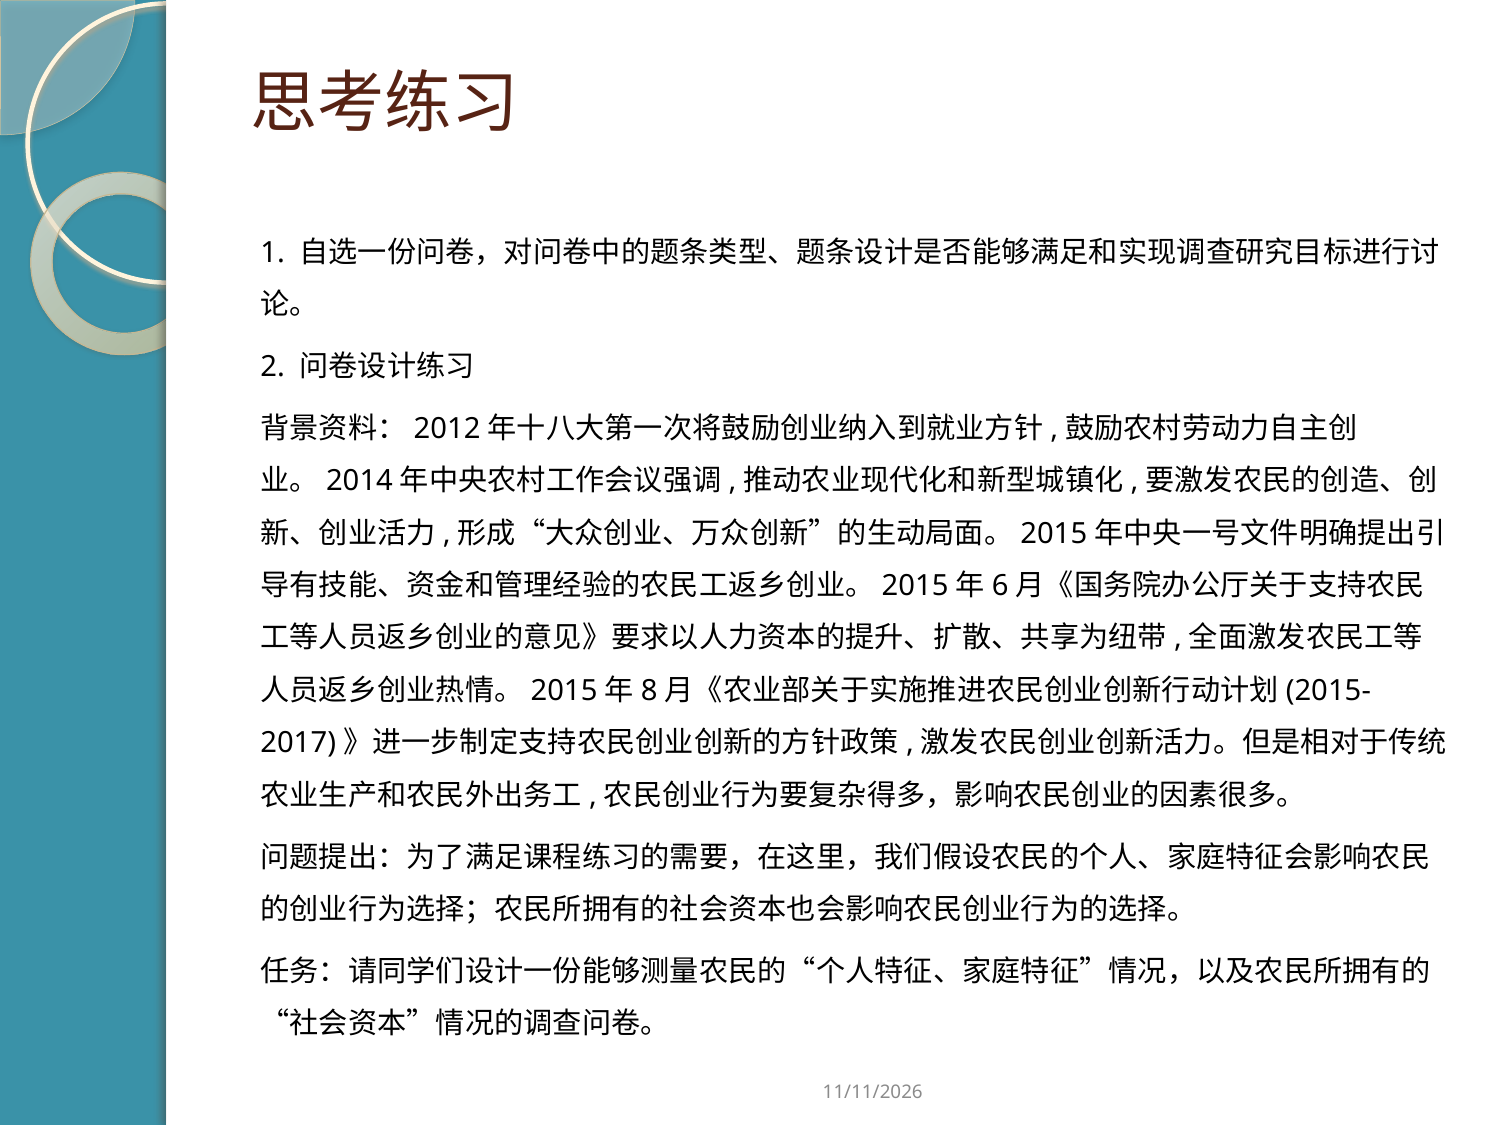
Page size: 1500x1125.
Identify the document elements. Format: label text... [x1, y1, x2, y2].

list 1. 自选一份问卷，对问卷中的题条类型、题条设计是否能够满足和实现调查研究目标进行讨论。 2. 问卷设计练习 背景资料：2012年十八大第一次将鼓励创业纳入到就业方针,鼓励农村劳动力自主创业。2014年中央农村工作会议强调,推动农业现代化和新型城镇化,要激发农民的创造、创新、创业活力,形成“大众创业、万众创新”的生动局面。2015年中央一号文件明确提出引导有技能、资金和管理经验的农民工返乡创业。2015年6月《国务院办公厅关于支持农民工等人员返乡创业的意见》要求以人力资本的提升、扩散、共享为纽带,全面激发农民工等人员返乡创业热情。2015年8月《农业部关于实施推进农民创业创新行动计划(2015-2017)》进一步制定支持农民创业创新的方针政策,激发农民创业创新活力。但是相对于传统农业生产和农民外出务工,农民创业行为要复杂得多，影响农民创业的因素很多。 问题提出：为了满足课程练习的需要，在这里，我们假设农民的个人、家庭特征会影响农民的创业行为选择；农民所拥有的社会资本也会影响农民创业行为的选择。 任务：请同学们设计一份能够测量农民的“个人特征、家庭特征”情况，以及农民所拥有的“社会资本”情况的调查问卷。 [235, 208, 1466, 1059]
title 思考练习 [235, 45, 1466, 155]
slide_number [587, 1034, 938, 1113]
